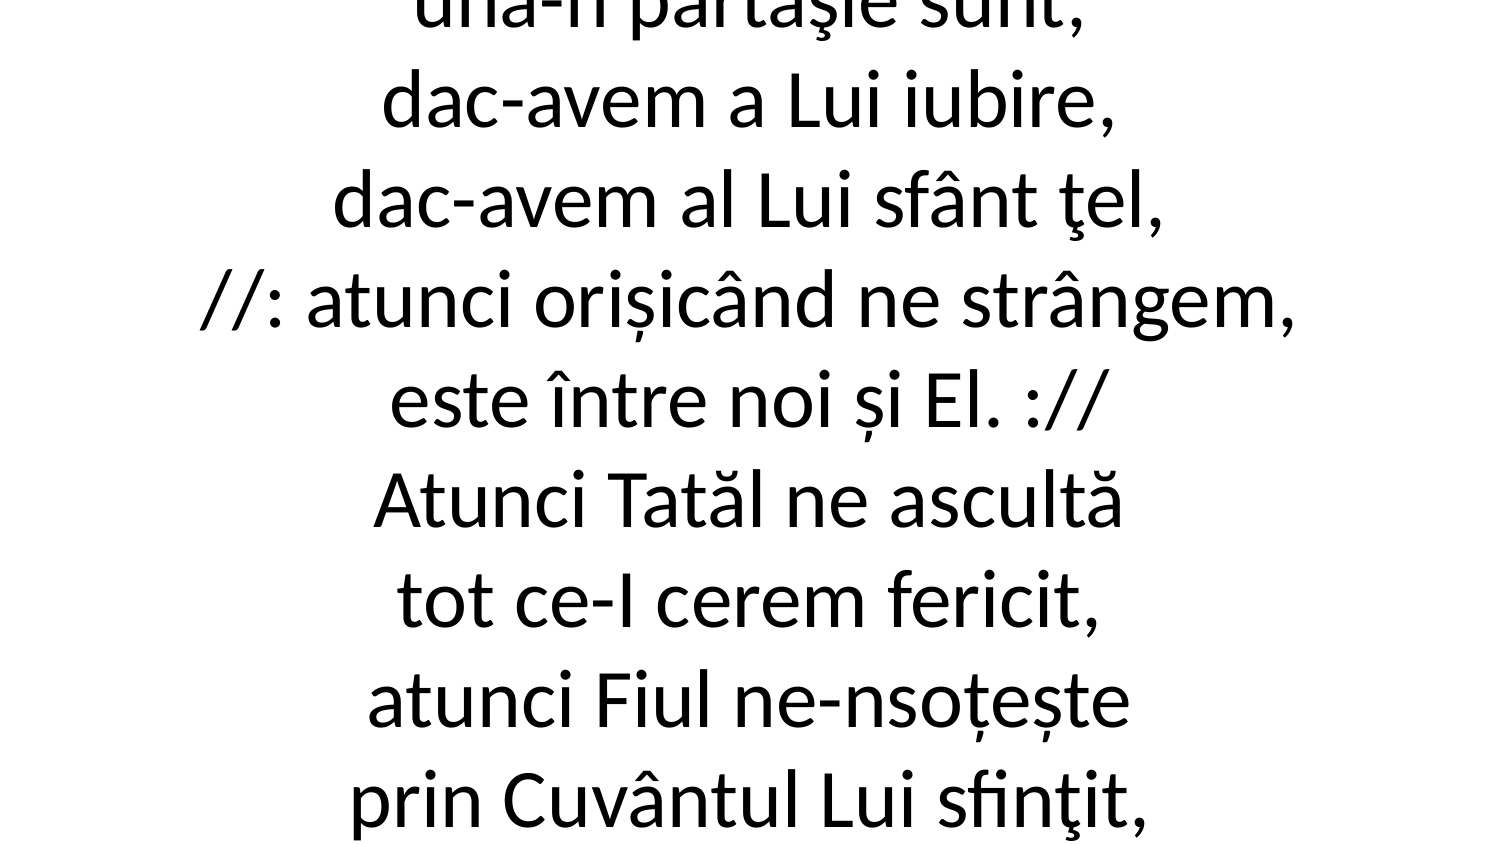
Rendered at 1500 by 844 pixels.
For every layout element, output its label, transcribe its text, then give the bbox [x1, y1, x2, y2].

text_box 1. Dacă ne-adunăm în Domnul, dac-avem al Lui Duh Sfânt, dacă inimile noastre una-n părtăşie sunt, dac-avem a Lui iubire, dac-avem al Lui sfânt ţel, //: atunci orișicând ne strângem, este între noi și El. :// Atunci Tatăl ne ascultă tot ce-I cerem fericit, atunci Fiul ne-nsoțește prin Cuvântul Lui sfinţit, atunci Duhul ne îndrumă în tot lucrul Său deplin, //: și-ntre noi se vede rodul mult şi dulce şi divin. :// [185, 0, 1315, 844]
